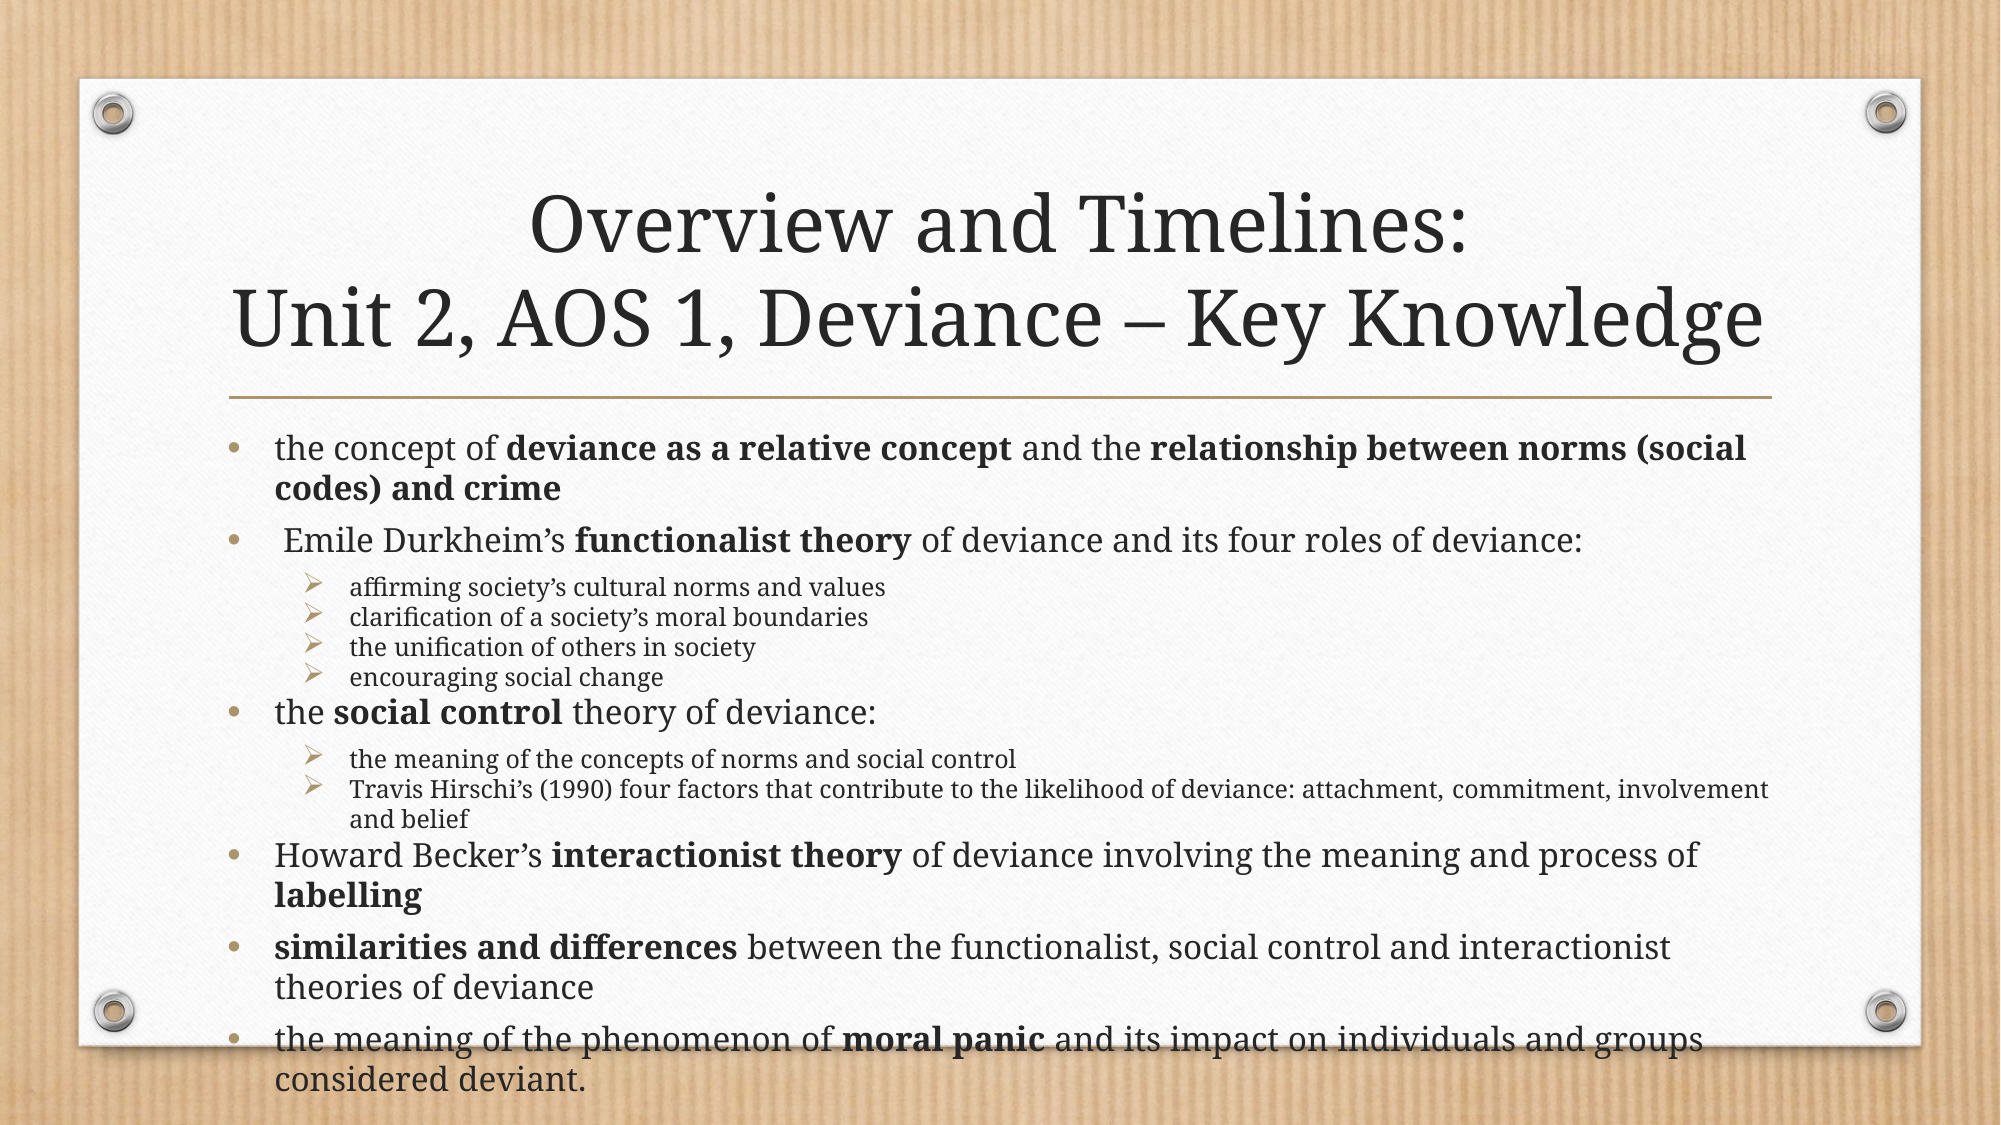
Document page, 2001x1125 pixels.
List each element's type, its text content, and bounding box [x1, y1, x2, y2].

list the concept of deviance as a relative concept and the relationship between norms (social codes) and crime Emile Durkheim’s functionalist theory of deviance and its four roles of deviance: affirming society’s cultural norms and values clarification of a society’s moral boundaries the unification of others in society encouraging social change the social control theory of deviance: the meaning of the concepts of norms and social control Travis Hirschi’s (1990) four factors that contribute to the likelihood of deviance: attachment, commitment, involvement and belief Howard Becker’s interactionist theory of deviance involving the meaning and process of labelling similarities and differences between the functionalist, social control and interactionist theories of deviance the meaning of the phenomenon of moral panic and its impact on individuals and groups considered deviant. [212, 419, 1788, 964]
title Overview and Timelines: Unit 2, AOS 1, Deviance – Key Knowledge [212, 161, 1788, 375]
picture [0, 0, 2001, 1125]
